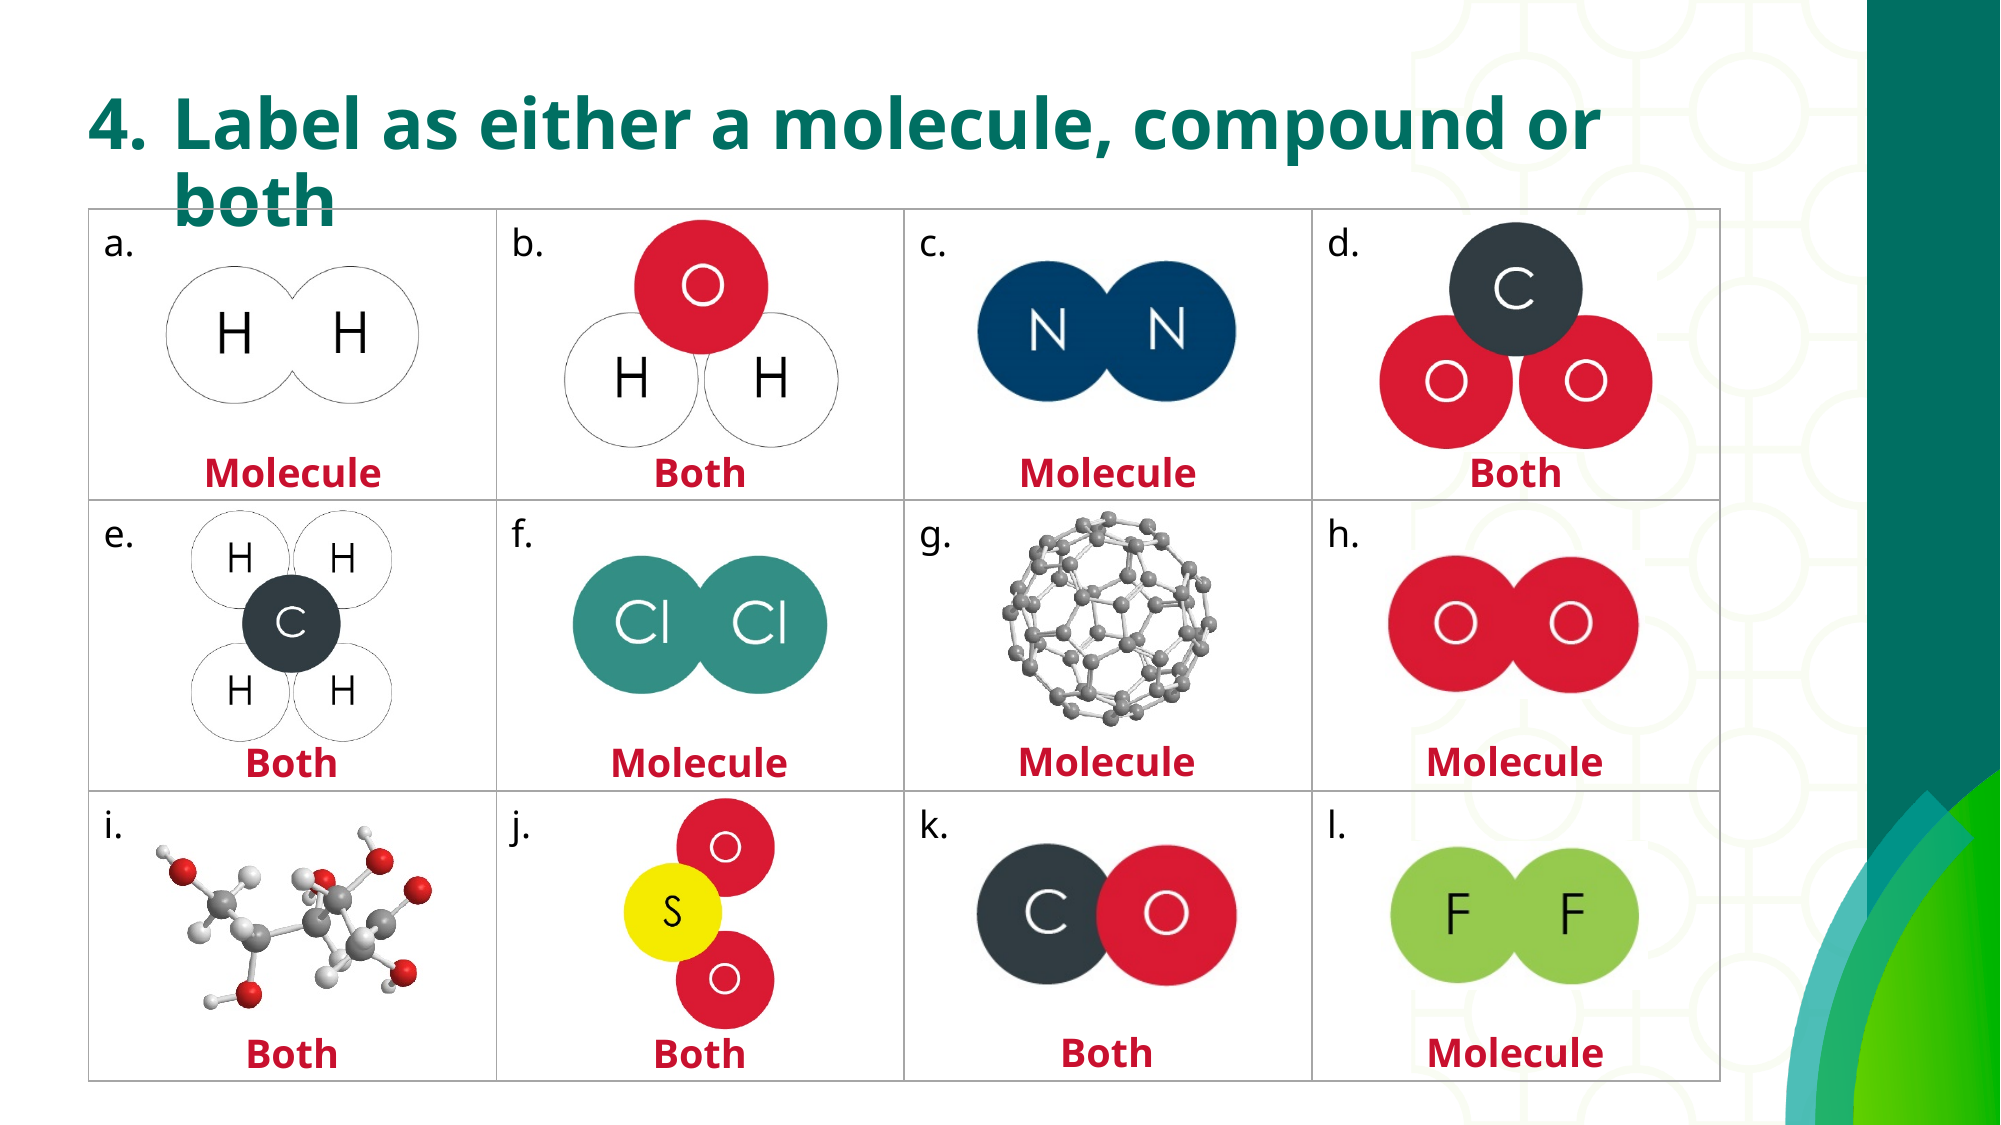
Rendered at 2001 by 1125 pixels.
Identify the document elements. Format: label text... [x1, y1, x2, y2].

picture [973, 259, 1240, 408]
text_box Molecule [920, 453, 1296, 494]
text_box Molecule [1327, 742, 1703, 784]
table_cell e. [89, 501, 496, 790]
picture [617, 794, 781, 1031]
text_box Both [104, 743, 480, 785]
table_cell k. [905, 792, 1311, 1080]
picture [971, 840, 1242, 988]
picture [1411, 0, 2001, 1125]
table_cell g. [905, 501, 1311, 790]
picture [570, 551, 828, 700]
text_box Molecule [1327, 1033, 1703, 1075]
text_box Both [1328, 453, 1704, 494]
picture [150, 821, 434, 1011]
table_header d. [1313, 210, 1719, 499]
table_header c. [905, 210, 1311, 499]
table_cell i. [89, 792, 496, 1080]
title Label as either a molecule, compound or both [88, 88, 1775, 161]
picture [185, 507, 398, 744]
table_header b. [497, 210, 903, 499]
text_box Both [512, 453, 888, 495]
text_box Both [104, 1034, 480, 1076]
picture [1385, 550, 1645, 699]
text_box Molecule [919, 742, 1295, 784]
text_box Molecule [105, 453, 481, 495]
table_cell l. [1313, 792, 1719, 1080]
text_box Both [919, 1033, 1295, 1075]
table_header a. [89, 210, 496, 499]
text_box Both [512, 1034, 888, 1076]
picture [1381, 841, 1648, 990]
picture [1374, 215, 1657, 452]
picture [996, 505, 1223, 731]
table_cell h. [1313, 501, 1719, 790]
text_box Molecule [511, 743, 887, 785]
picture [557, 215, 843, 452]
picture [160, 259, 423, 408]
table_cell f. [497, 501, 903, 790]
table_cell j. [497, 792, 903, 1080]
